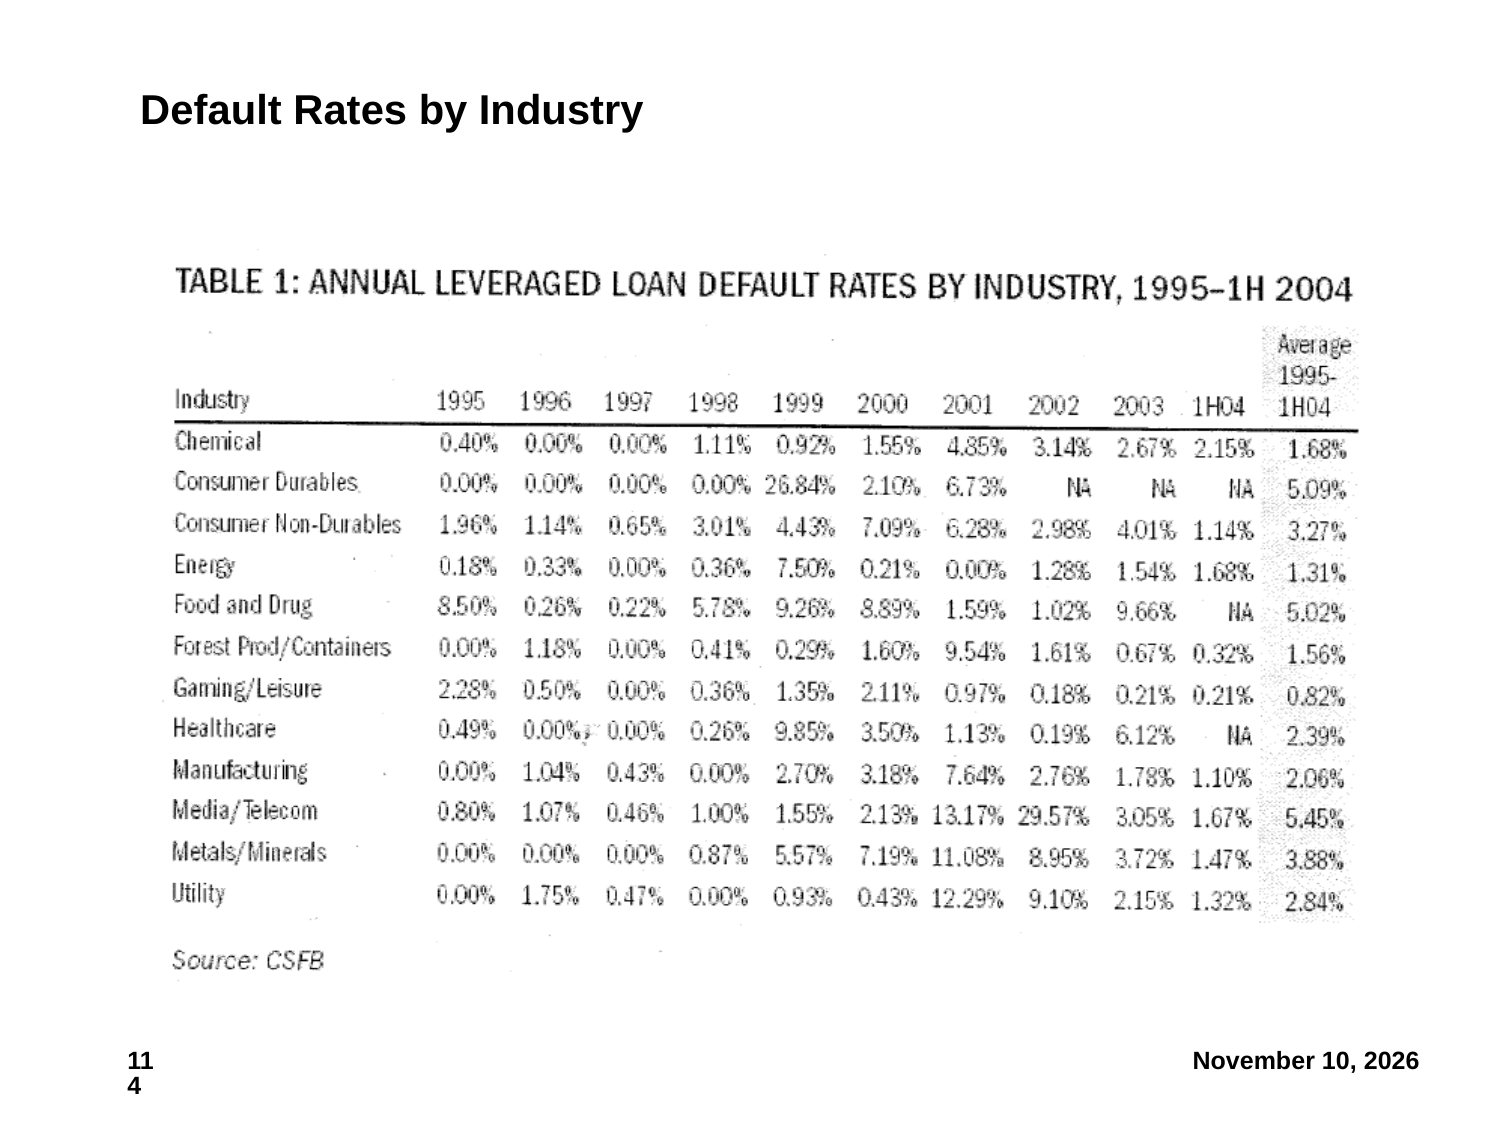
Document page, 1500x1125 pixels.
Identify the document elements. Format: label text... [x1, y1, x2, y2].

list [124, 249, 1413, 1001]
title Default Rates by Industry [124, 74, 1376, 226]
